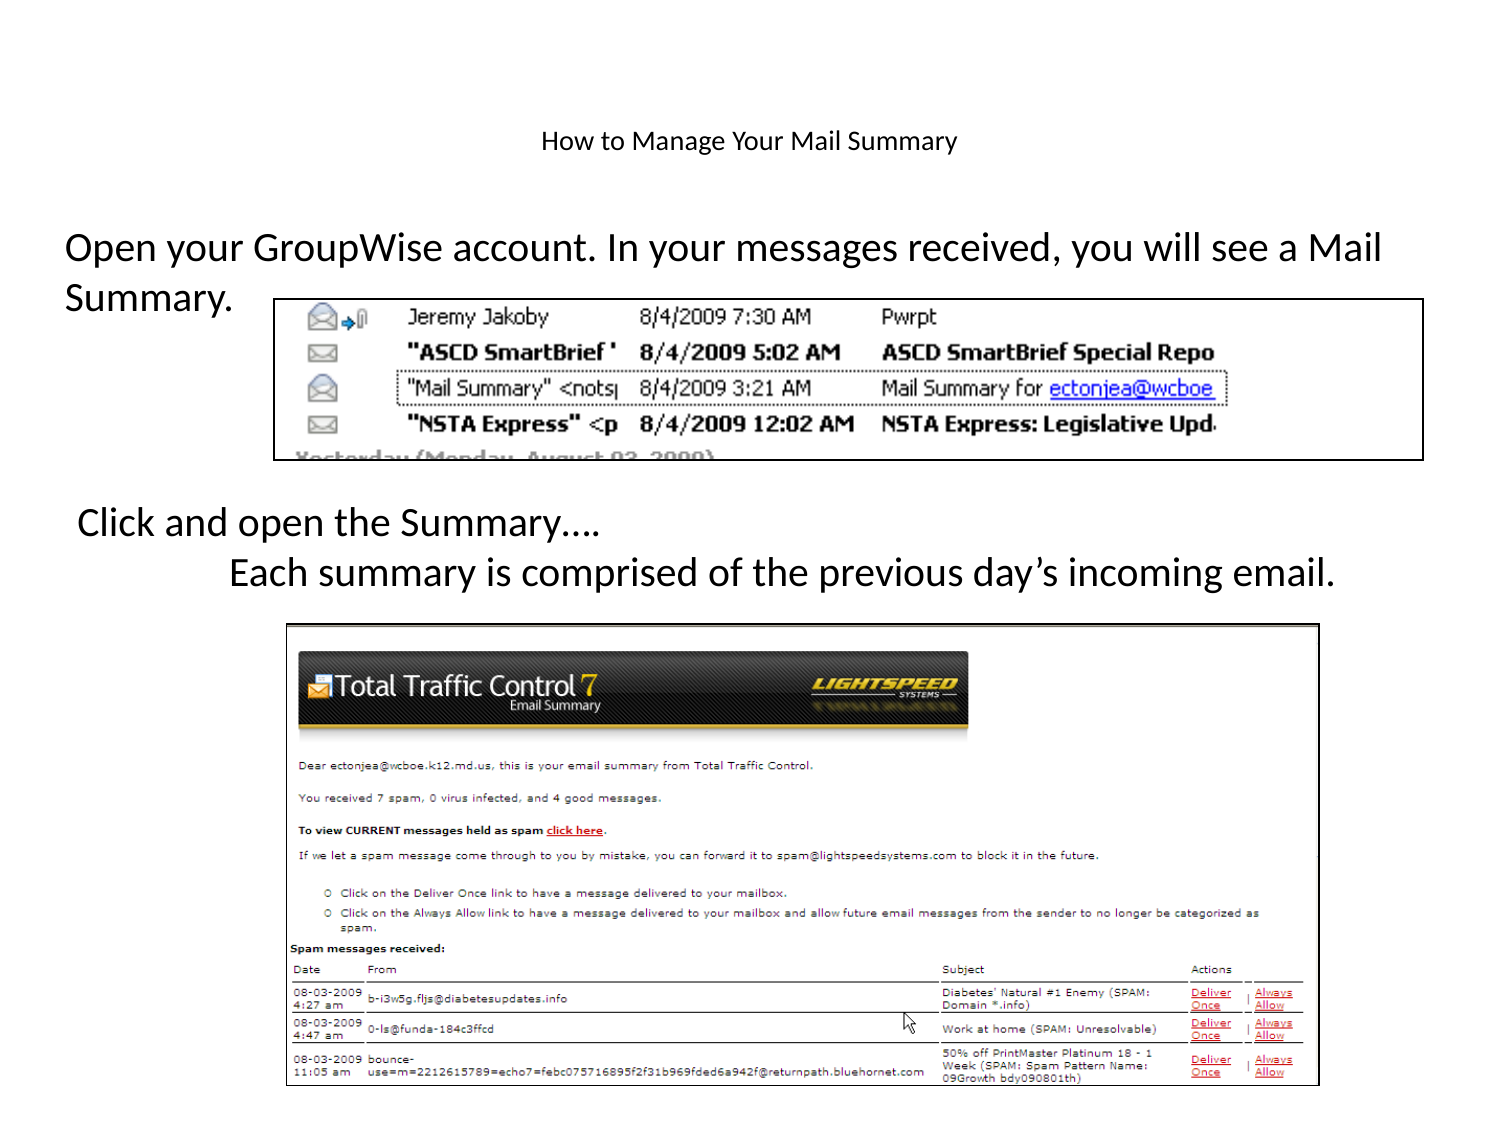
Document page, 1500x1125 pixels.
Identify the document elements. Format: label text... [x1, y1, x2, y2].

picture [287, 624, 1319, 1085]
text_box Open your GroupWise account. In your messages received, you will see a Mail Summary. [49, 212, 1413, 328]
picture [274, 299, 1423, 460]
text_box Click and open the Summary…. Each summary is comprised of the previous day’s incoming email. [62, 487, 1438, 603]
title How to Manage Your Mail Summary [75, 45, 1425, 233]
